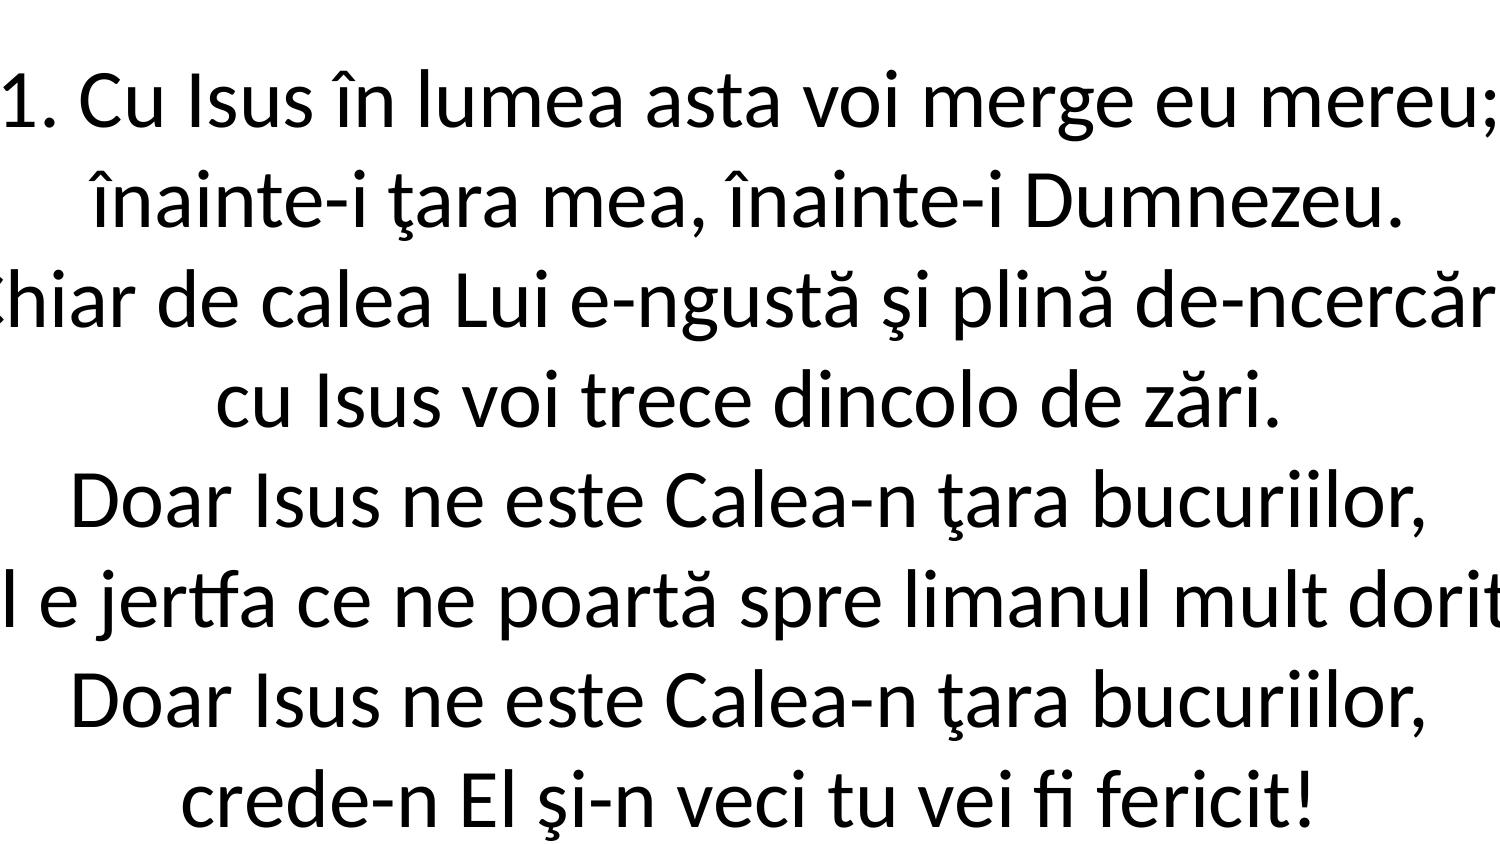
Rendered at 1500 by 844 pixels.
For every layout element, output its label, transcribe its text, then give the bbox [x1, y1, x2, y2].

text_box 1. Cu Isus în lumea asta voi merge eu mereu; înainte-i ţara mea, înainte-i Dumnezeu. Chiar de calea Lui e-ngustă şi plină de-ncercări, cu Isus voi trece dincolo de zări. Doar Isus ne este Calea-n ţara bucuriilor, El e jertfa ce ne poartă spre limanul mult dorit! Doar Isus ne este Calea-n ţara bucuriilor, crede-n El şi-n veci tu vei fi fericit! [0, 0, 1500, 844]
